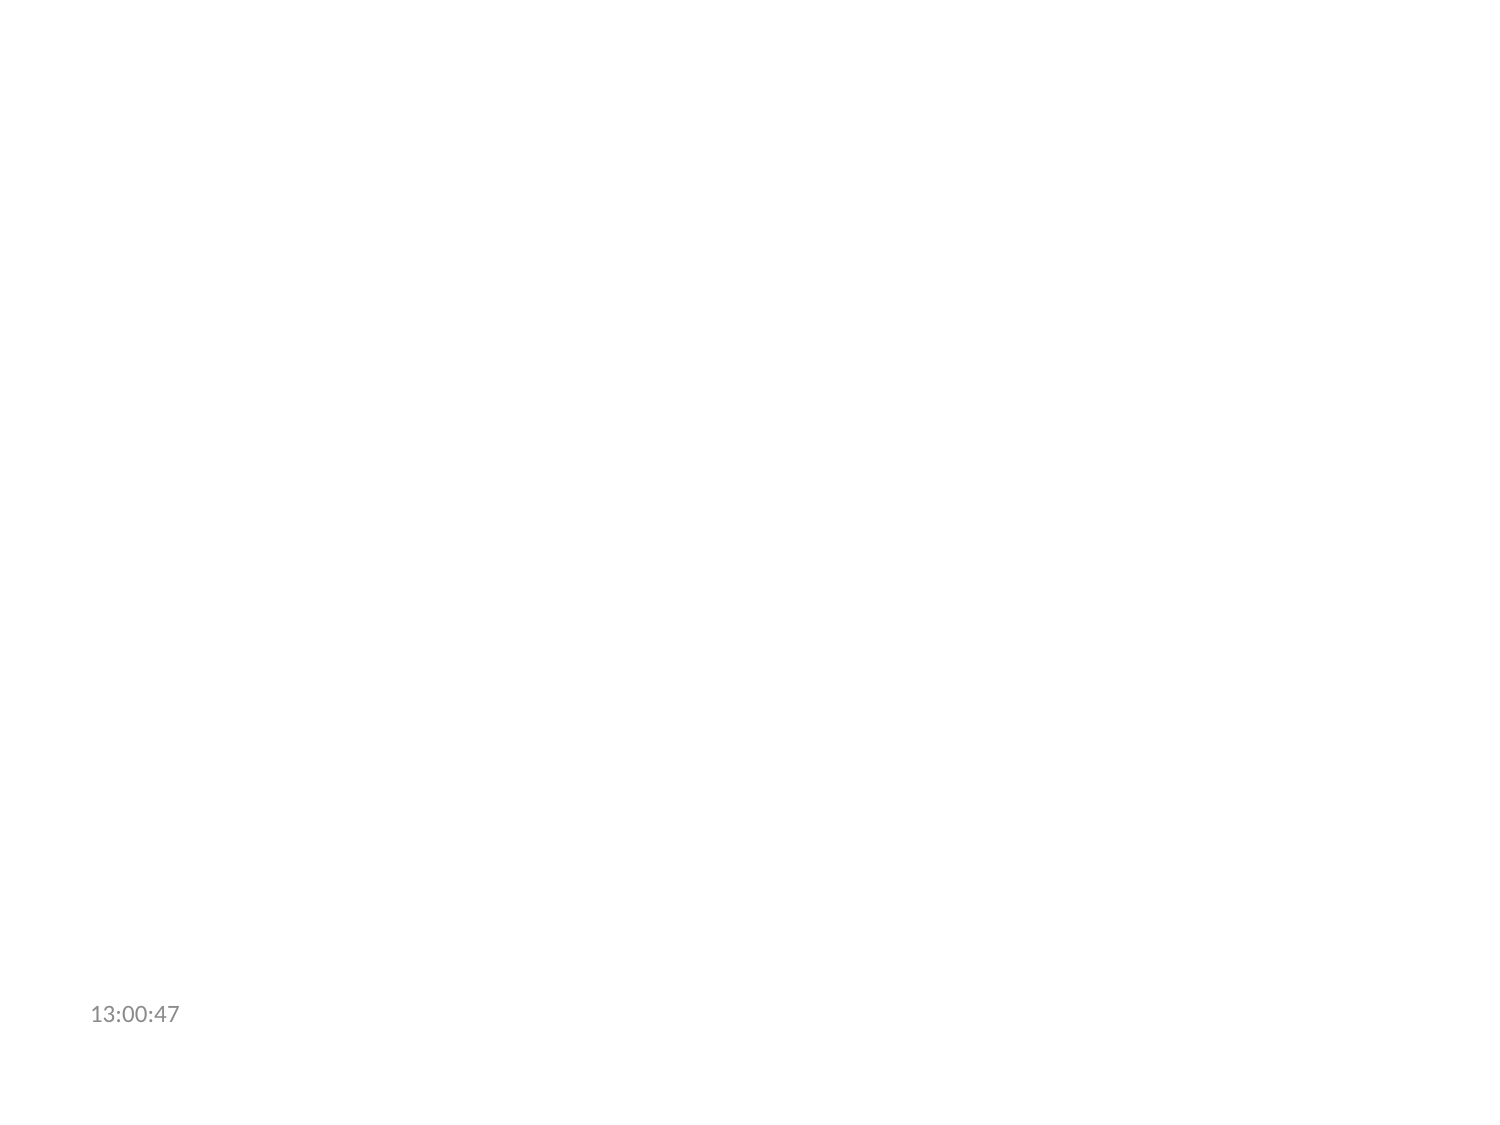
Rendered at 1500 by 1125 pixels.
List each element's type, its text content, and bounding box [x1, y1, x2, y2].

text_box 15:35:09 [75, 982, 425, 1043]
